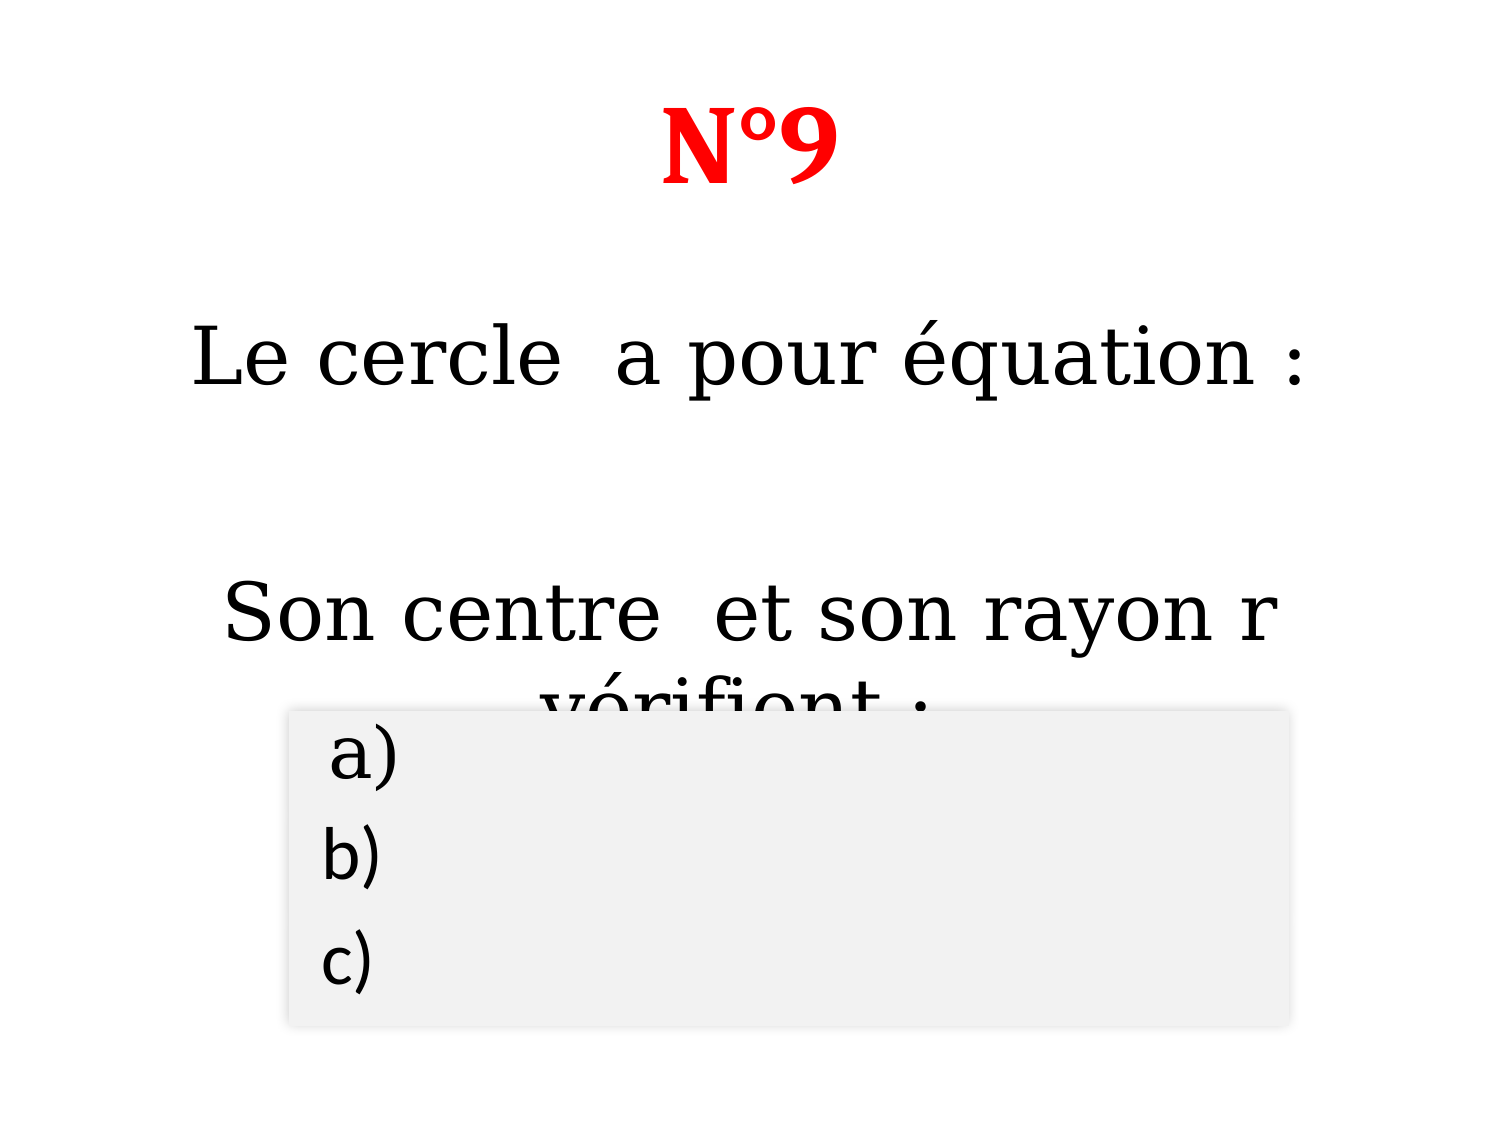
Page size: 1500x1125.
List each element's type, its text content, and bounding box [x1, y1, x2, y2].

text_box N°9 [0, 63, 1500, 214]
